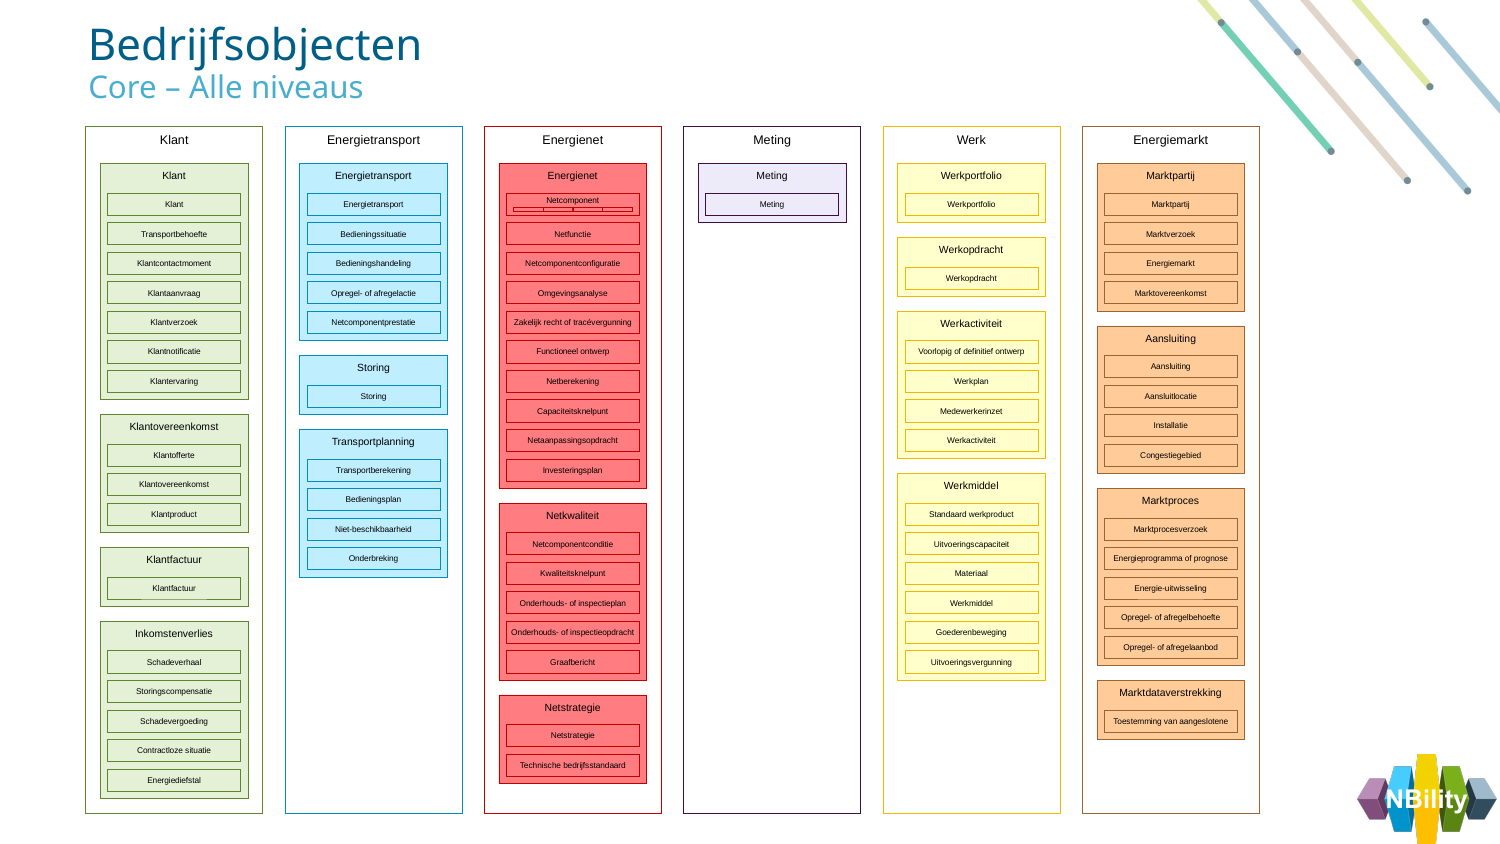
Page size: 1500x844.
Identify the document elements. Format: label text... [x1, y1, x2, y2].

text_box [0, 0, 1500, 844]
text_box Zakelijk recht of tracévergunning [505, 310, 640, 334]
text_box Technische bedrijfsstandaard [505, 753, 640, 777]
text_box Energiediefstal [107, 768, 242, 792]
text_box Core – Alle niveaus [88, 59, 1252, 93]
text_box Aansluitlocatie [1103, 384, 1238, 408]
text_box Energiemarkt [1103, 251, 1238, 275]
text_box Meting [705, 192, 839, 216]
text_box Klantnotificatie [107, 340, 242, 364]
text_box Schadevergoeding [107, 709, 242, 733]
text_box Energietransport [284, 126, 463, 814]
text_box Opregel- of afregelactie [306, 281, 441, 305]
text_box Klantaanvraag [107, 281, 242, 305]
text_box Goederenbeweging [904, 620, 1039, 644]
text_box Uitvoeringsvergunning [904, 650, 1039, 674]
text_box Aansluiting [1096, 325, 1246, 474]
text_box Werkplan [904, 369, 1039, 393]
text_box Storing [306, 384, 441, 408]
text_box Klant [99, 162, 249, 401]
text_box Niet-beschikbaarheid [306, 517, 441, 541]
text_box Bedieningshandeling [306, 251, 441, 275]
text_box Energietransport [306, 192, 441, 216]
text_box [601, 207, 633, 212]
text_box Werk [882, 126, 1061, 814]
text_box Bedieningssituatie [306, 222, 441, 246]
text_box Klant [85, 126, 264, 814]
text_box Netkwaliteit [498, 502, 648, 681]
text_box Werkopdracht [897, 236, 1046, 297]
text_box Werkportfolio [897, 162, 1046, 223]
text_box Energieprogramma of prognose [1103, 546, 1238, 571]
text_box Klantovereenkomst [107, 473, 242, 497]
text_box Werkportfolio [904, 192, 1039, 216]
text_box Installatie [1103, 413, 1238, 438]
text_box Klantfactuur [99, 546, 249, 607]
text_box Klantproduct [107, 502, 242, 526]
text_box Capaciteitsknelpunt [505, 399, 640, 423]
text_box Transportberekening [306, 458, 441, 482]
text_box Marktverzoek [1103, 222, 1238, 246]
text_box Marktpartij [1096, 162, 1246, 312]
text_box Inkomstenverlies [99, 620, 249, 799]
text_box Energienet [483, 126, 662, 814]
text_box Marktovereenkomst [1103, 281, 1238, 305]
text_box Netfunctie [505, 222, 640, 246]
text_box Opregel- of afregelbehoefte [1103, 605, 1238, 630]
text_box Marktpartij [1103, 192, 1238, 216]
text_box Standaard werkproduct [904, 502, 1039, 526]
text_box Meting [697, 162, 847, 223]
text_box Marktprocesverzoek [1103, 517, 1238, 541]
text_box Bedieningsplan [306, 487, 441, 511]
text_box Werkopdracht [904, 266, 1039, 290]
text_box Netstrategie [498, 694, 648, 785]
text_box Marktdataverstrekking [1096, 679, 1246, 740]
text_box Omgevingsanalyse [505, 281, 640, 305]
text_box Onderbreking [306, 546, 441, 571]
text_box Klantverzoek [107, 310, 242, 334]
text_box Schadeverhaal [107, 650, 242, 674]
text_box Storingscompensatie [107, 679, 242, 703]
text_box Netcomponentconfiguratie [505, 251, 640, 275]
text_box [544, 207, 572, 212]
text_box Congestiegebied [1103, 443, 1238, 467]
text_box Transportplanning [299, 428, 448, 578]
text_box Voorlopig of definitief ontwerp [904, 340, 1039, 364]
text_box Netberekening [505, 369, 640, 393]
text_box Netstrategie [505, 724, 640, 748]
text_box Functioneel ontwerp [505, 340, 640, 364]
text_box Klant [107, 192, 242, 216]
text_box Klantofferte [107, 443, 242, 467]
text_box Energie-uitwisseling [1103, 576, 1238, 600]
text_box Opregel- of afregelaanbod [1103, 635, 1238, 659]
text_box Graafbericht [505, 650, 640, 674]
text_box Toestemming van aangeslotene [1103, 709, 1238, 733]
text_box Klantervaring [107, 369, 242, 393]
text_box Uitvoeringscapaciteit [904, 532, 1039, 556]
text_box Investeringsplan [505, 458, 640, 482]
text_box Werkactiviteit [897, 310, 1046, 460]
picture [1357, 754, 1499, 844]
text_box Netcomponentprestatie [306, 310, 441, 334]
text_box Meting [682, 126, 862, 814]
text_box Onderhouds- of inspectieopdracht [505, 620, 640, 644]
text_box Klantovereenkomst [99, 413, 249, 534]
text_box Onderhouds- of inspectieplan [505, 591, 640, 615]
text_box [513, 207, 544, 212]
text_box Netaanpassingsopdracht [505, 428, 640, 452]
text_box Werkactiviteit [904, 428, 1039, 452]
text_box [572, 207, 601, 212]
text_box Aansluiting [1103, 354, 1238, 379]
text_box Contractloze situatie [107, 738, 242, 762]
text_box Klantfactuur [107, 576, 242, 600]
text_box Klantcontactmoment [107, 251, 242, 275]
text_box Bedrijfsobjecten [87, 25, 1500, 85]
text_box Transportbehoefte [107, 222, 242, 246]
text_box Medewerkerinzet [904, 399, 1039, 423]
text_box Energietransport [299, 162, 448, 342]
text_box Netcomponentconditie [505, 532, 640, 556]
text_box Energiemarkt [1081, 126, 1260, 814]
text_box Kwaliteitsknelpunt [505, 561, 640, 585]
text_box Energienet [498, 162, 648, 489]
text_box Werkmiddel [897, 472, 1046, 681]
text_box Marktproces [1096, 487, 1246, 666]
text_box Werkmiddel [904, 591, 1039, 615]
text_box Netcomponent [505, 192, 640, 216]
text_box Materiaal [904, 561, 1039, 585]
text_box Storing [299, 354, 448, 415]
